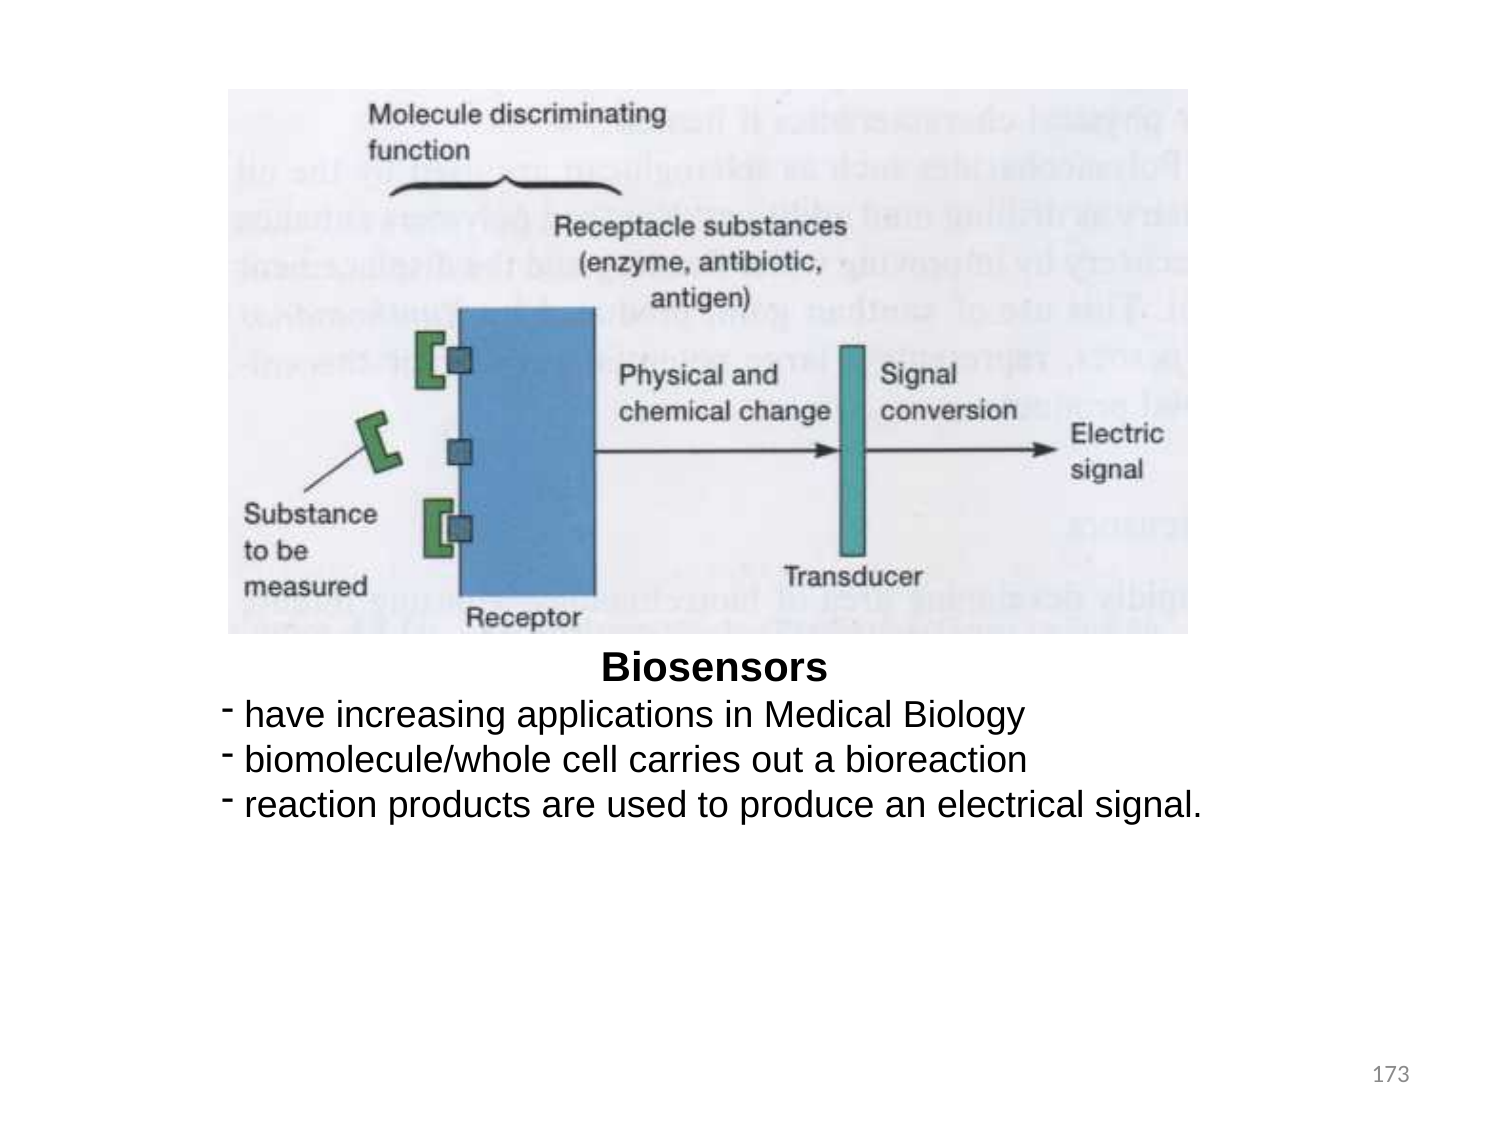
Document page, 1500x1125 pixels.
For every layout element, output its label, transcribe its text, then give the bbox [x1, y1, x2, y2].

slide_number 173 [1074, 1042, 1425, 1103]
text_box Biosensors have increasing applications in Medical Biology biomolecule/whole cell carries out a bioreaction reaction products are used to produce an electrical signal. [206, 632, 1235, 832]
picture [227, 89, 1188, 634]
